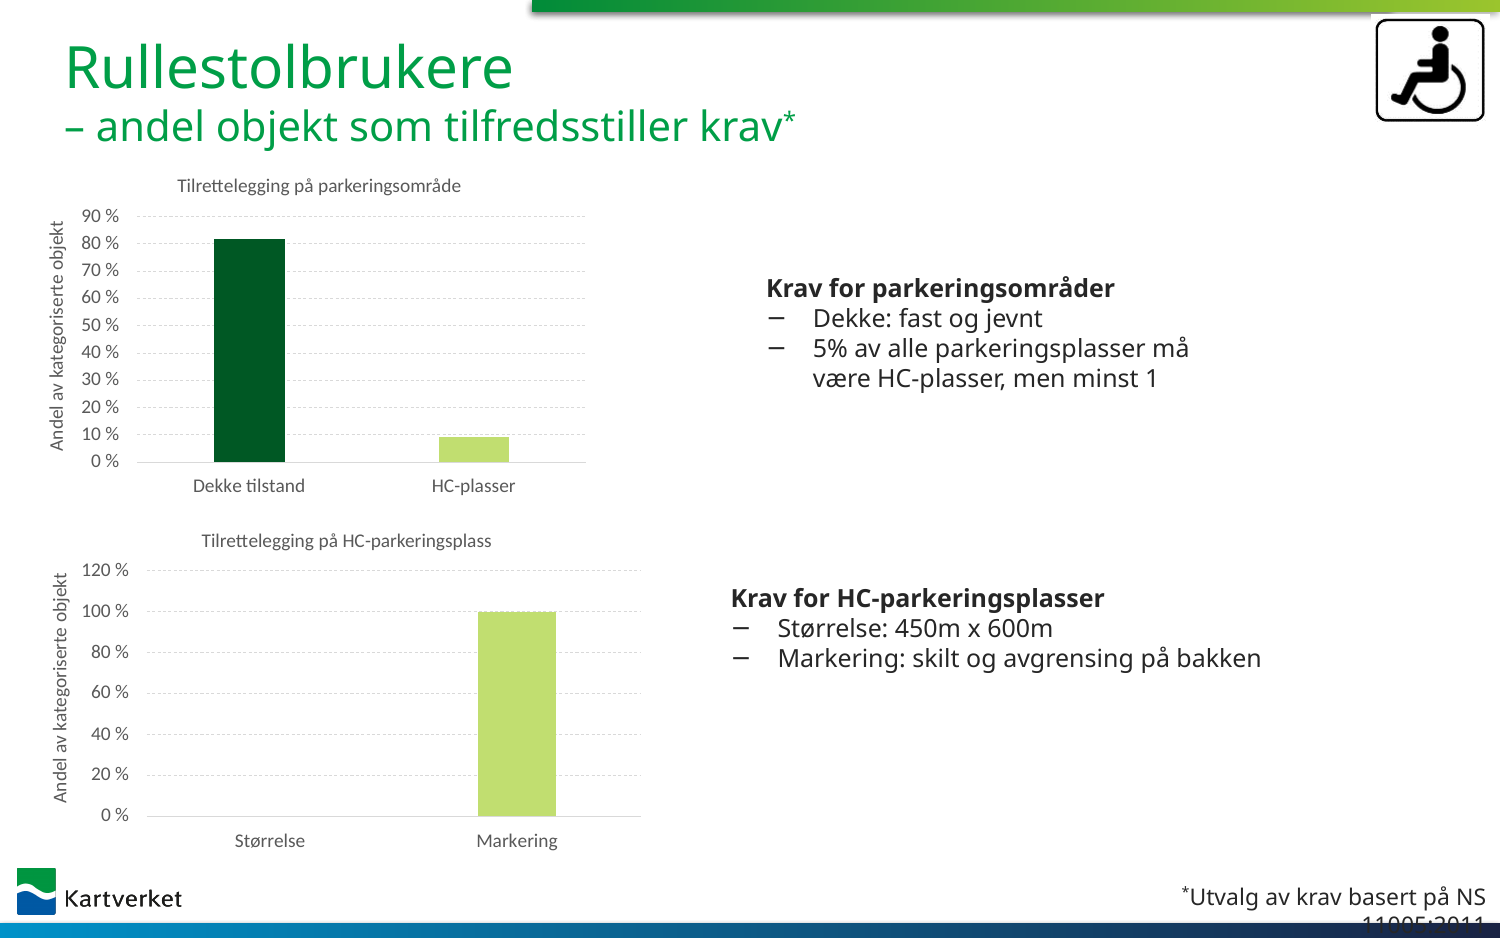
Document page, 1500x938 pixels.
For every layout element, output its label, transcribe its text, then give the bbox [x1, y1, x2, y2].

text_box *Utvalg av krav basert på NS 11005:2011 [1068, 873, 1500, 938]
text_box Krav for parkeringsområder Dekke: fast og jevnt 5% av alle parkeringsplasser må være HC-plasser, men minst 1 [751, 264, 1232, 400]
picture [41, 520, 652, 859]
text_box Rullestolbrukere – andel objekt som tilfredsstiller krav* [49, 23, 1431, 158]
text_box Krav for HC-parkeringsplasser Størrelse: 450m x 600m Markering: skilt og avgrensing på bakken [715, 574, 1278, 680]
picture [41, 166, 598, 505]
picture [1371, 13, 1491, 127]
